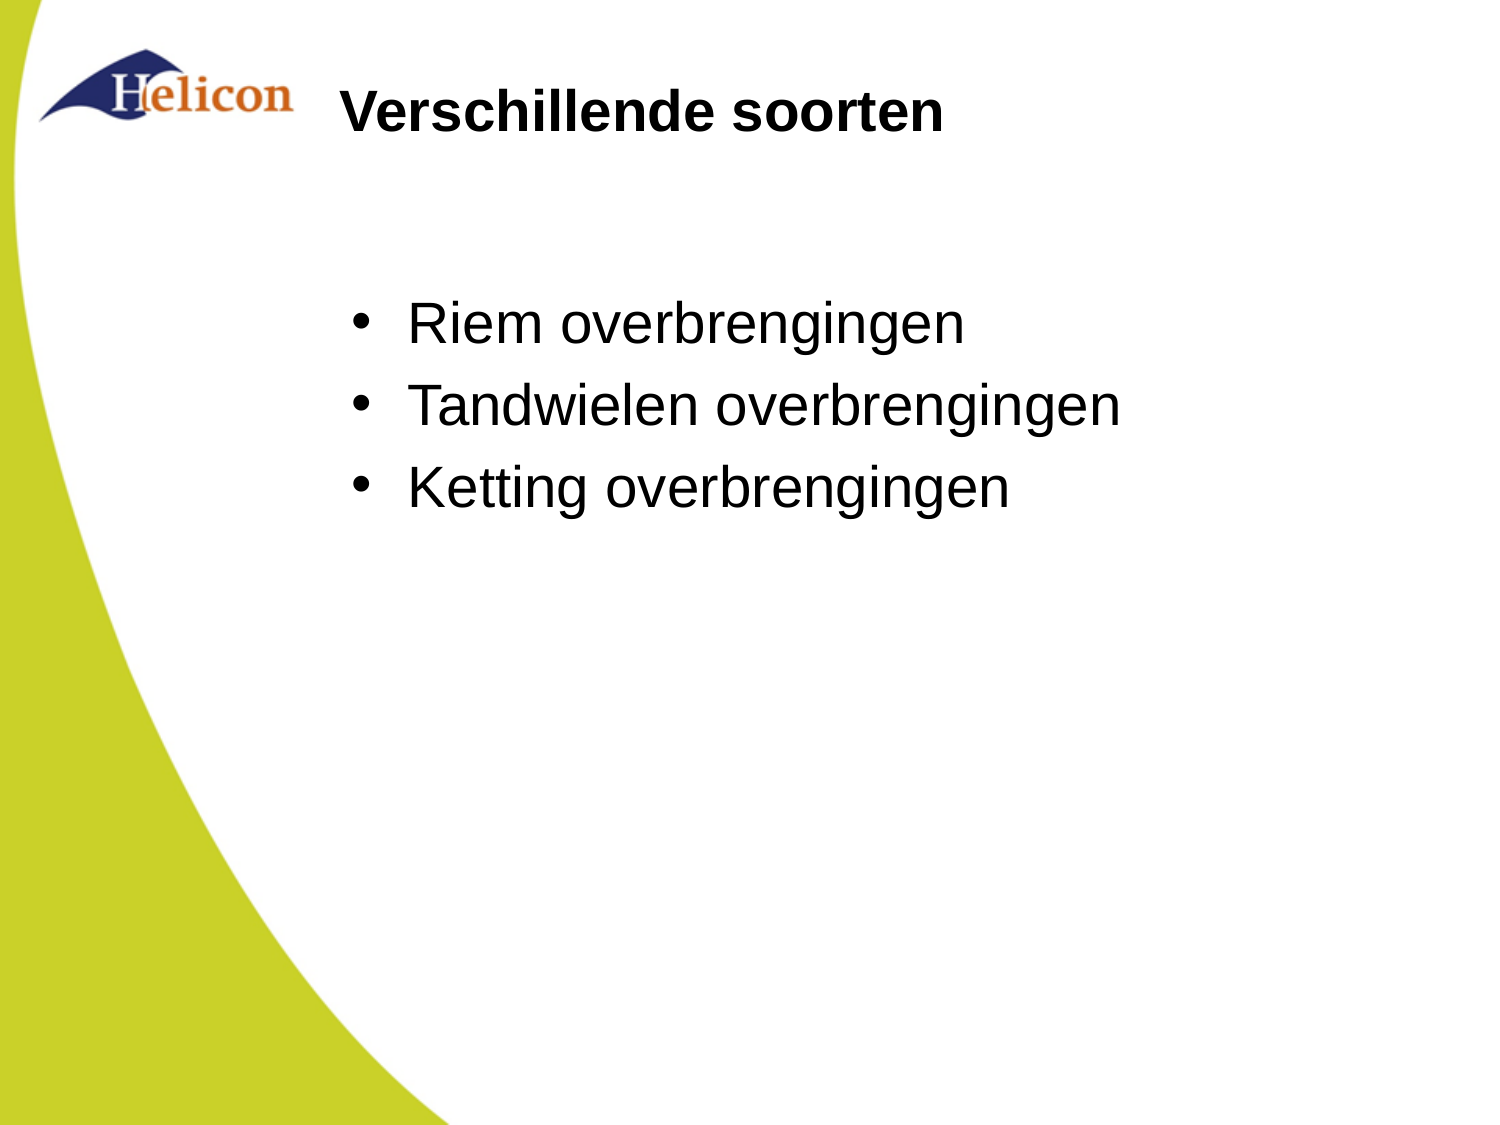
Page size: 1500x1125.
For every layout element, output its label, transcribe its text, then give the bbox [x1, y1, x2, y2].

list Riem overbrengingen Tandwielen overbrengingen Ketting overbrengingen [336, 196, 1425, 1005]
picture [0, 0, 1500, 1125]
title Verschillende soorten [324, 54, 1415, 161]
